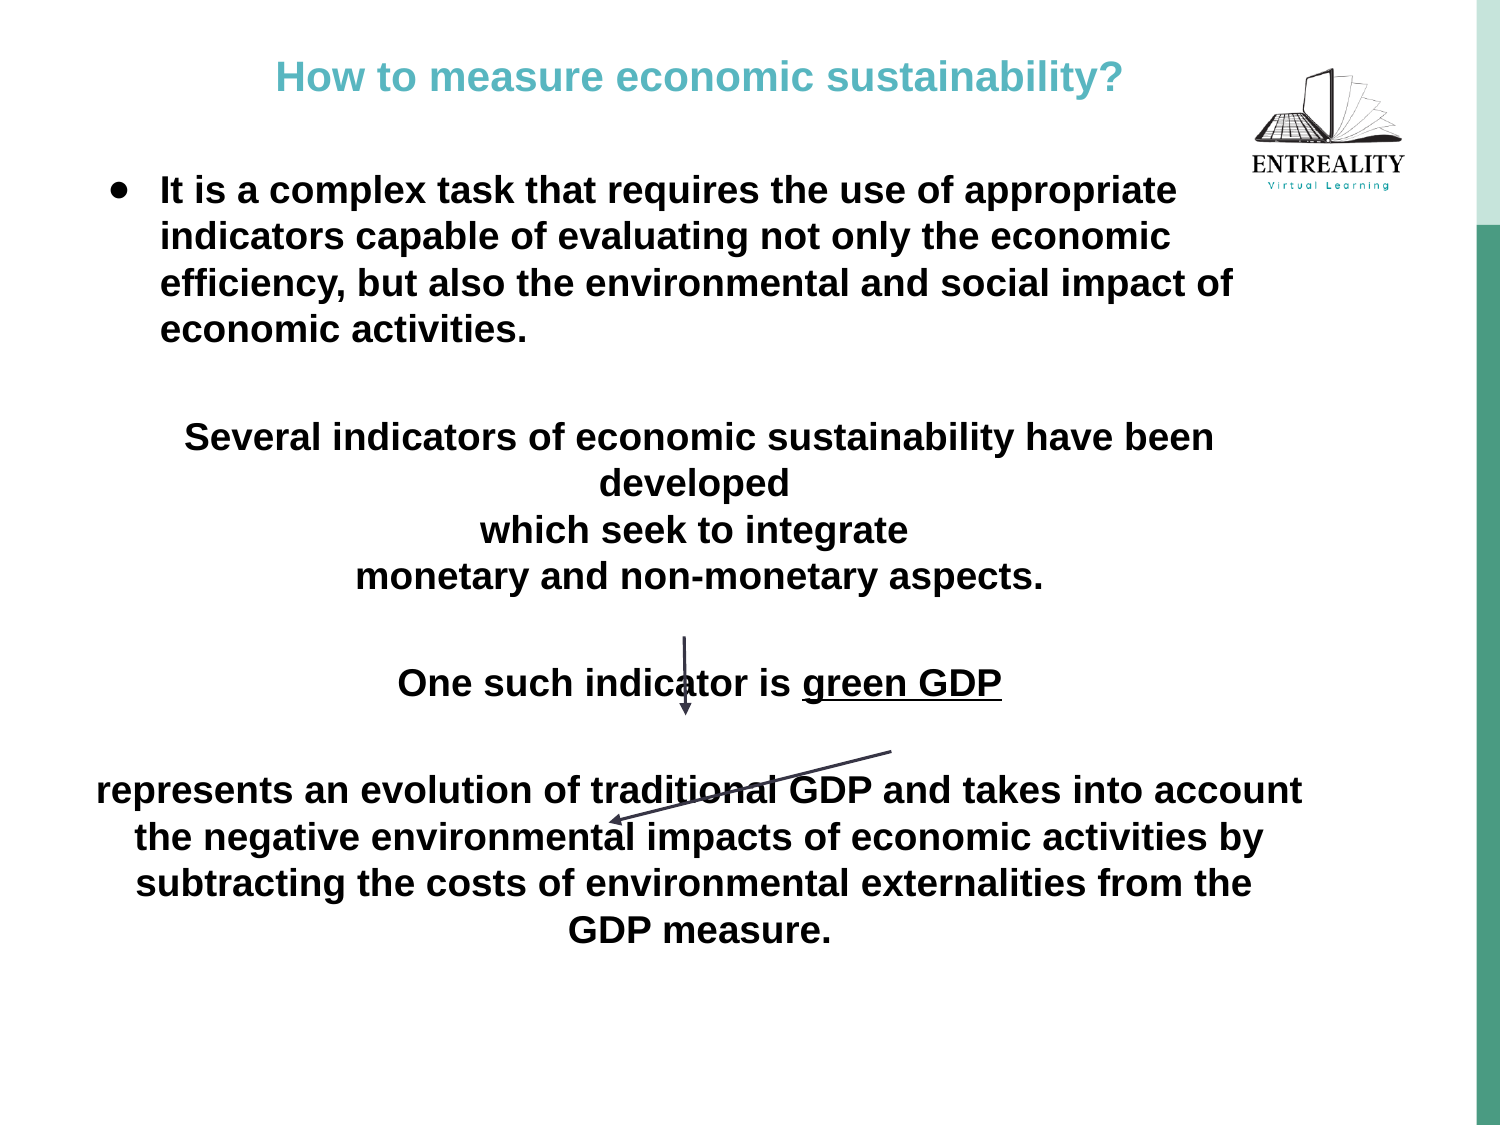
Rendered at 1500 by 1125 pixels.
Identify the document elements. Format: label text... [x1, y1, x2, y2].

picture [1198, 0, 1458, 259]
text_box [608, 751, 892, 823]
list How to measure economic sustainability? It is a complex task that requires the use of appropriate indicators capable of evaluating not only the economic efficiency, but also the environmental and social impact of economic activities. Several indicators of economic sustainability have been developed which seek to integrate monetary and non-monetary aspects. One such indicator is green GDP represents an evolution of traditional GDP and takes into account the negative environmental impacts of economic activities by subtracting the costs of environmental externalities from the GDP measure. [75, 41, 1325, 1005]
